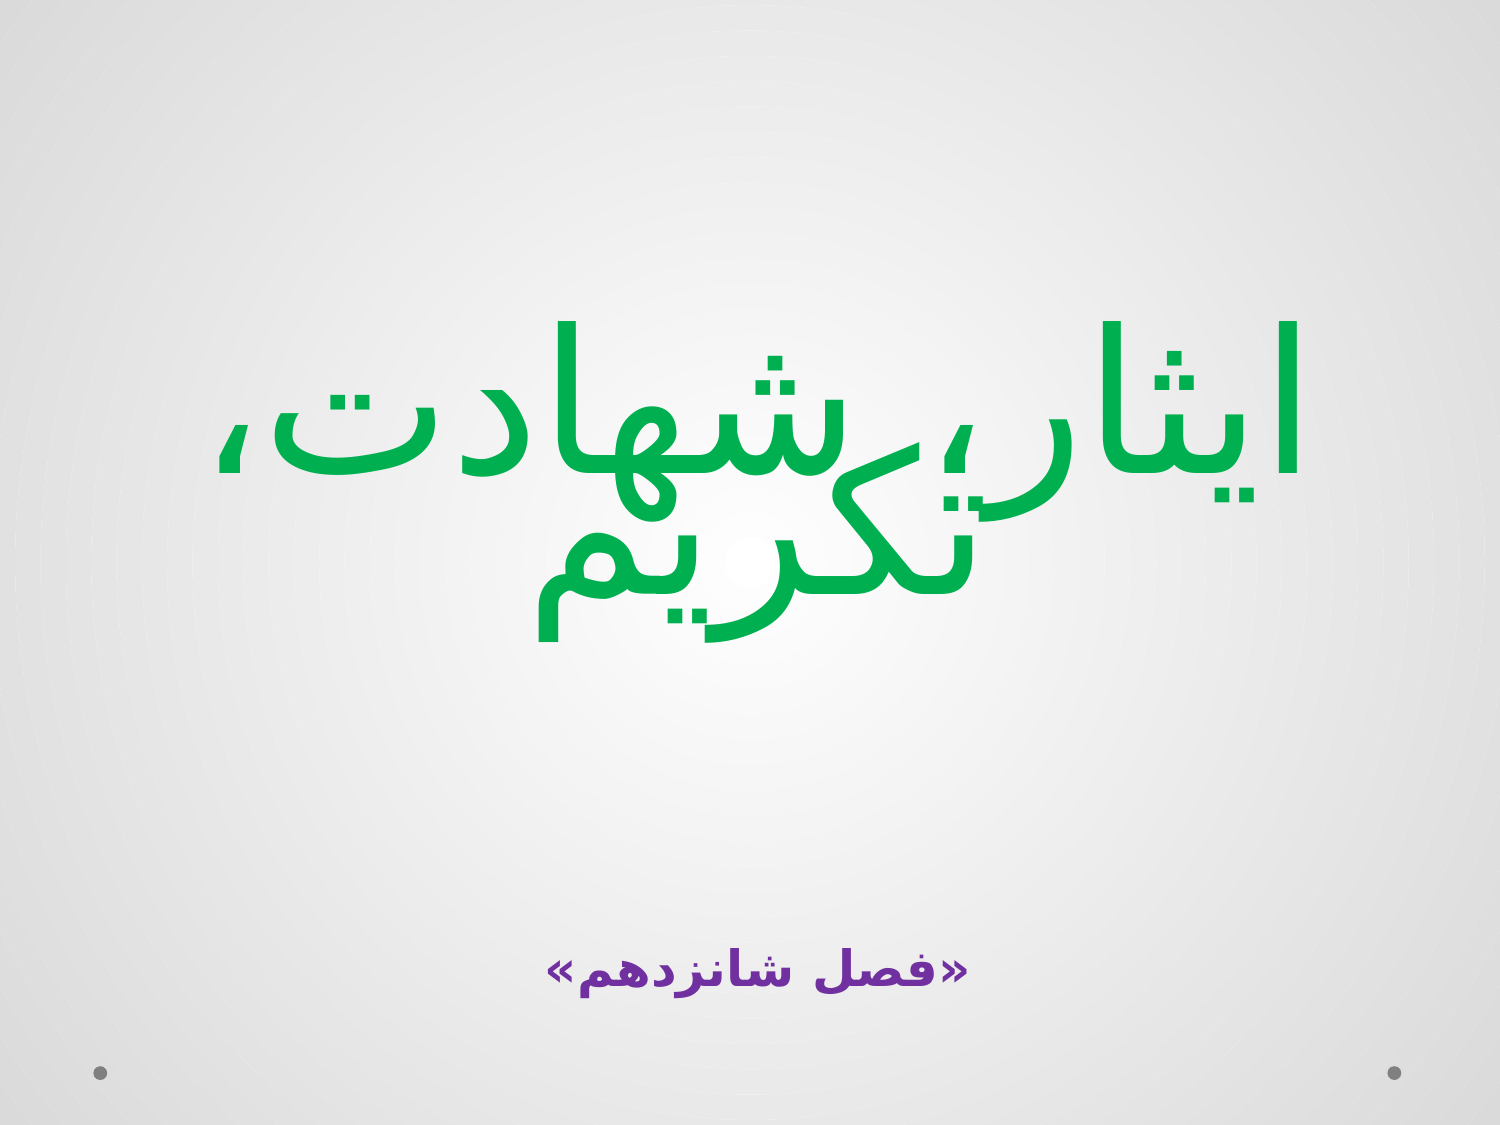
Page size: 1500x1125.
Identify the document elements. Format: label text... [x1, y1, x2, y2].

title ایثار، شهادت، تکریم «فصل شانزدهم» [76, 146, 1440, 1125]
